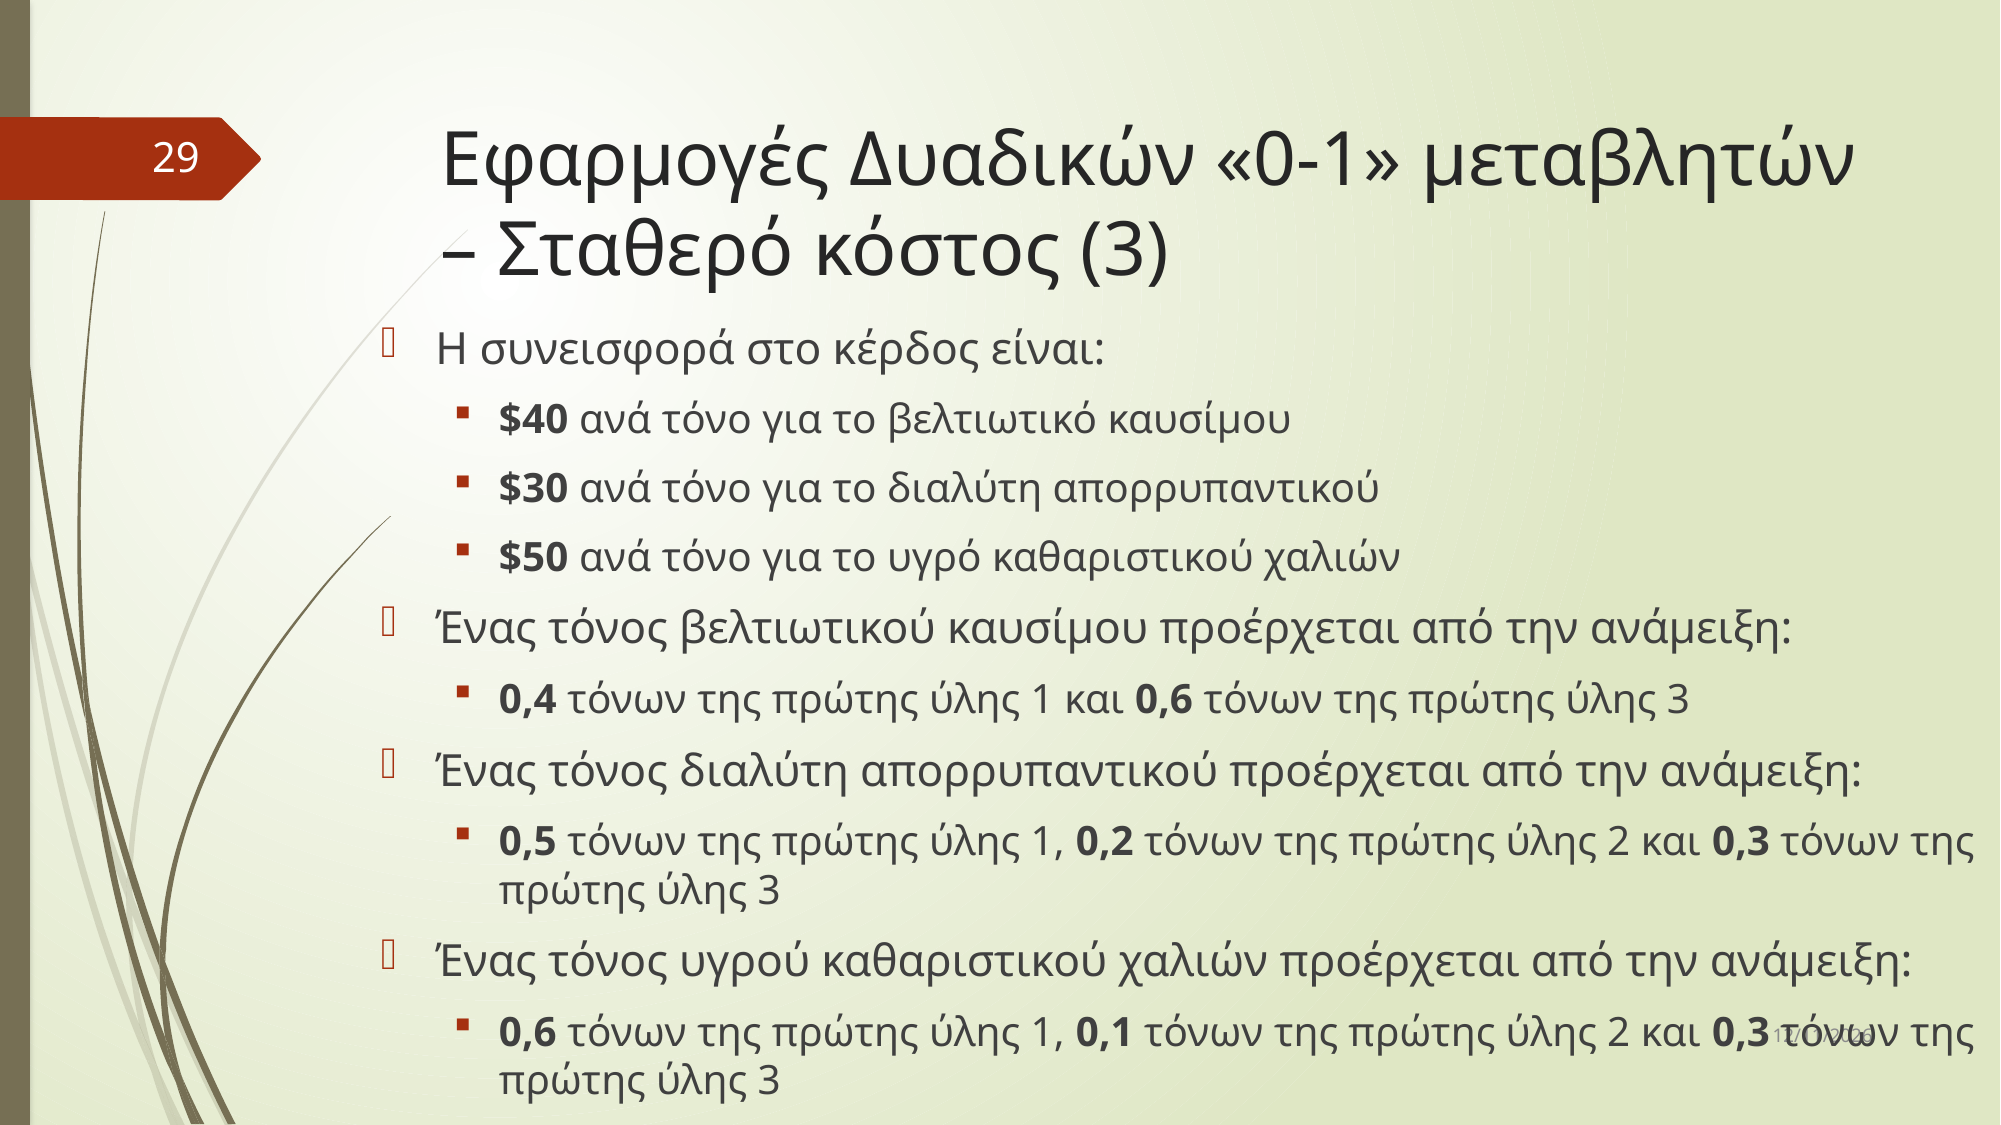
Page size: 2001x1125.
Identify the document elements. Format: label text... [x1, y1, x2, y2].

title Εφαρμογές Δυαδικών «0-1» μεταβλητών – Σταθερό κόστος (3) [425, 102, 1888, 312]
slide_number 29 [87, 129, 216, 190]
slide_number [1699, 1005, 1888, 1067]
list Η συνεισφορά στο κέρδος είναι: $40 ανά τόνο για το βελτιωτικό καυσίμου $30 ανά τόνο για το διαλύτη απορρυπαντικού $50 ανά τόνο για το υγρό καθαριστικού χαλιών Ένας τόνος βελτιωτικού καυσίμου προέρχεται από την ανάμειξη: 0,4 τόνων της πρώτης ύλης 1 και 0,6 τόνων της πρώτης ύλης 3 Ένας τόνος διαλύτη απορρυπαντικού προέρχεται από την ανάμειξη: 0,5 τόνων της πρώτης ύλης 1, 0,2 τόνων της πρώτης ύλης 2 και 0,3 τόνων της πρώτης ύλης 3 Ένας τόνος υγρού καθαριστικού χαλιών προέρχεται από την ανάμειξη: 0,6 τόνων της πρώτης ύλης 1, 0,1 τόνων της πρώτης ύλης 2 και 0,3 τόνων της πρώτης ύλης 3 [365, 312, 2000, 1115]
